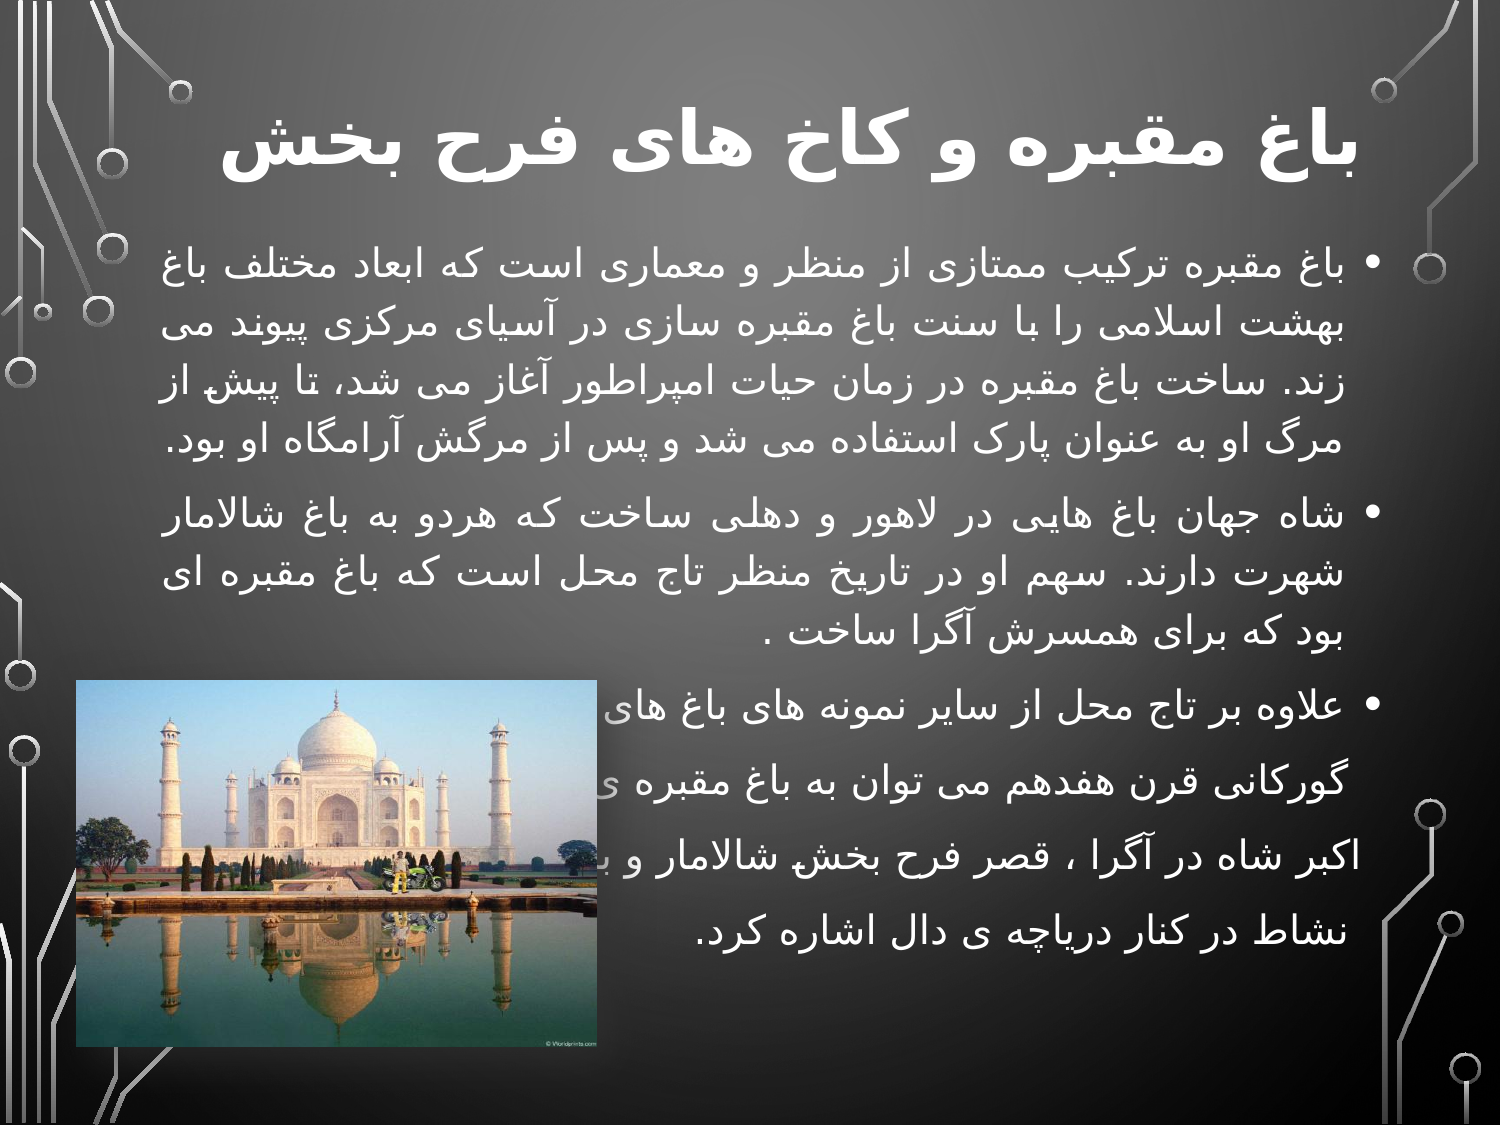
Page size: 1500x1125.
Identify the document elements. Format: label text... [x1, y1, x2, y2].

title باغ مقبره و کاخ های فرح بخش [159, 19, 1379, 219]
list باغ مقبره ترکیب ممتازی از منظر و معماری است که ابعاد مختلف باغ بهشت اسلامی را با سنت باغ مقبره سازی در آسیای مرکزی پیوند می زند. ساخت باغ مقبره در زمان حیات امپراطور آغاز می شد، تا پیش از مرگ او به عنوان پارک استفاده می شد و پس از مرگش آرامگاه او بود. شاه جهان باغ هایی در لاهور و دهلی ساخت که هردو به باغ شالامار شهرت دارند. سهم او در تاریخ منظر تاج محل است که باغ مقبره ای بود که برای همسرش آگرا ساخت . علاوه بر تاج محل از سایر نمونه های باغ های گورکانی قرن هفدهم می توان به باغ مقبره ی اکبر شاه در آگرا ، قصر فرح بخش شالامار و باغ نشاط در کنار دریاچه ی دال اشاره کرد. [143, 219, 1394, 1008]
picture [76, 680, 597, 1048]
